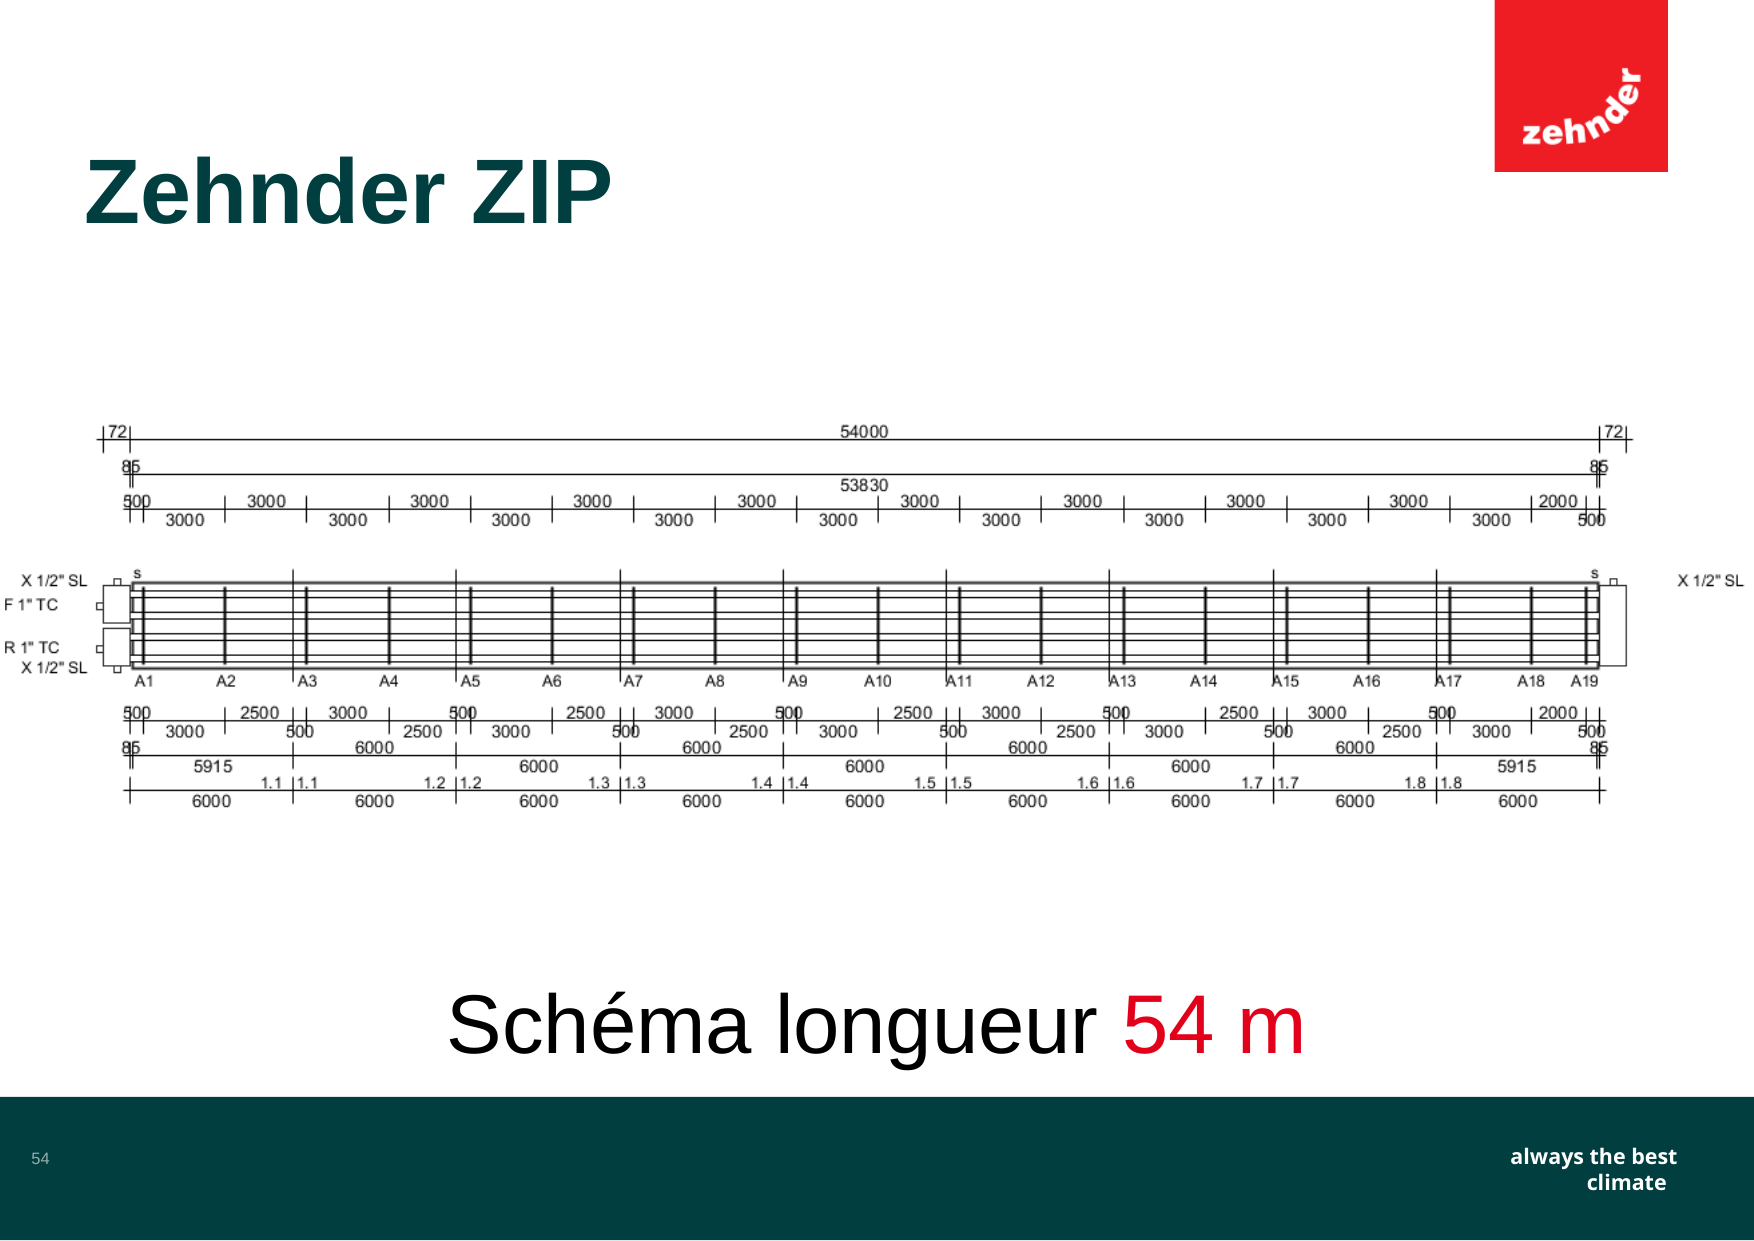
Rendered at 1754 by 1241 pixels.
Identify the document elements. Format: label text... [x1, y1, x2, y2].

picture [0, 411, 1754, 818]
title Zehnder ZIP [70, 136, 1583, 207]
text_box Schéma longueur 54 m [431, 962, 1323, 1078]
